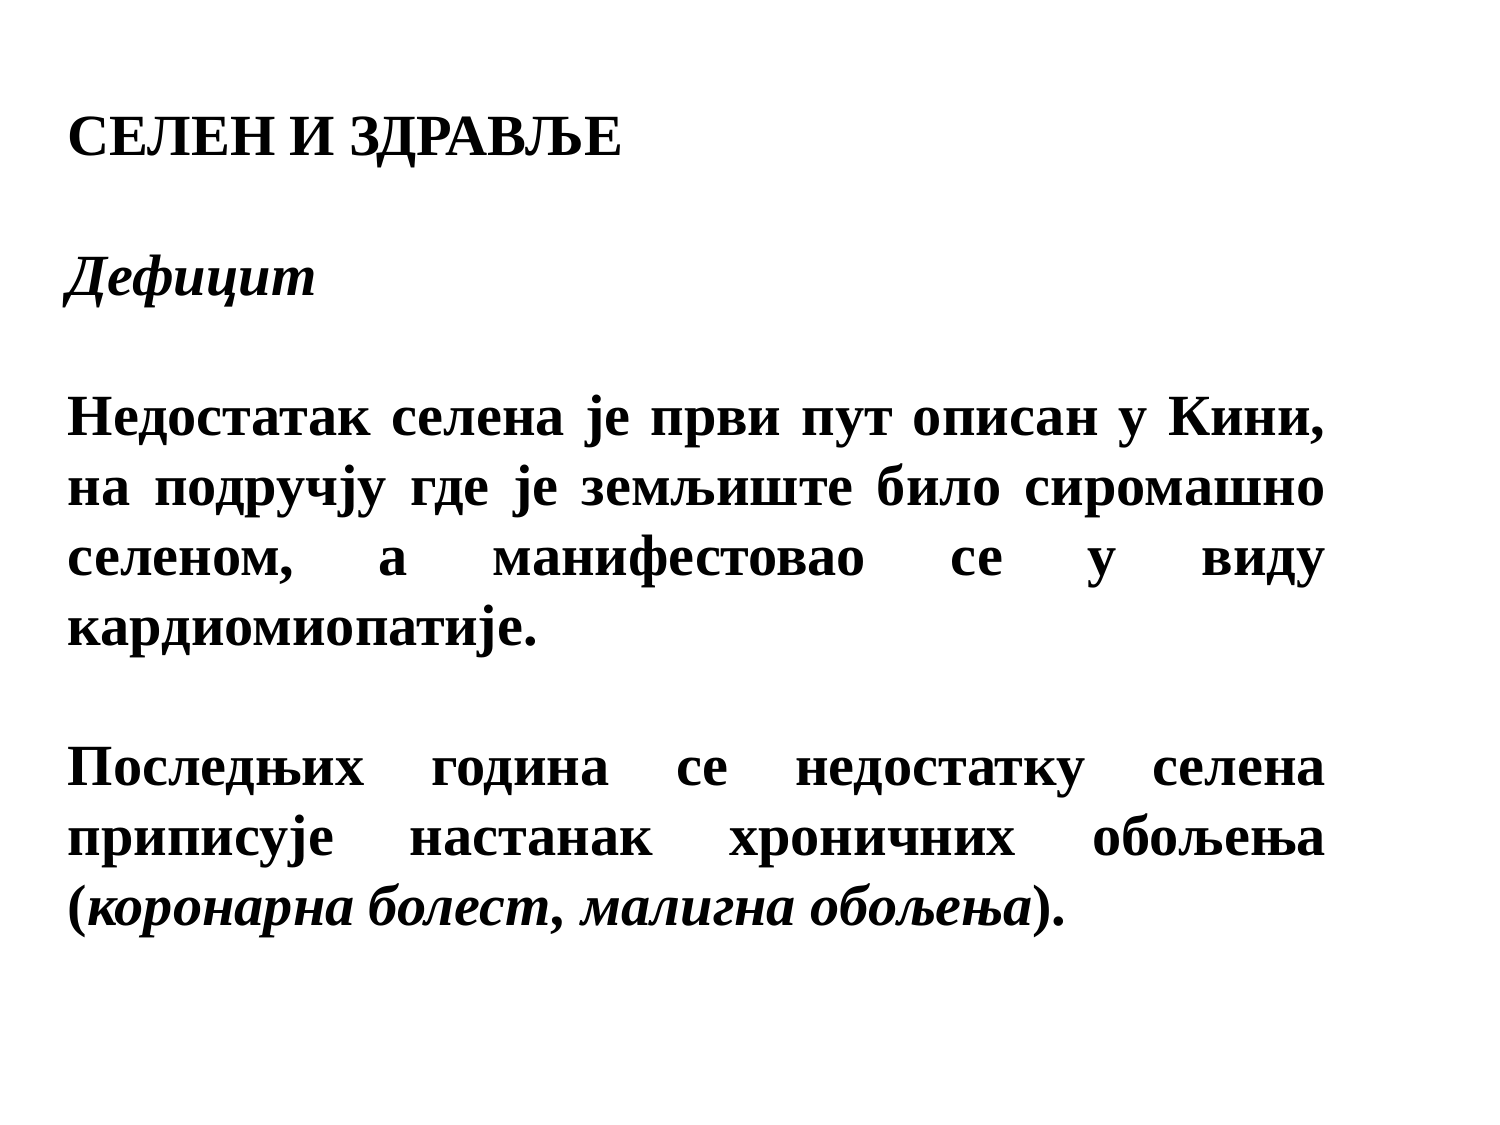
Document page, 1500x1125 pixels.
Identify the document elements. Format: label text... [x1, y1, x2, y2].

text_box СЕЛЕН И ЗДРАВЉЕ Дефицит Недостатак селена је први пут описан у Кини, на подручју где је земљиште било сиромашно селеном, а манифестовао се у виду кардиомиопатије. Последњих година се недостатку селена приписује настанак хроничних обољења (коронарна болест, малигна обољења). [53, 90, 1341, 945]
